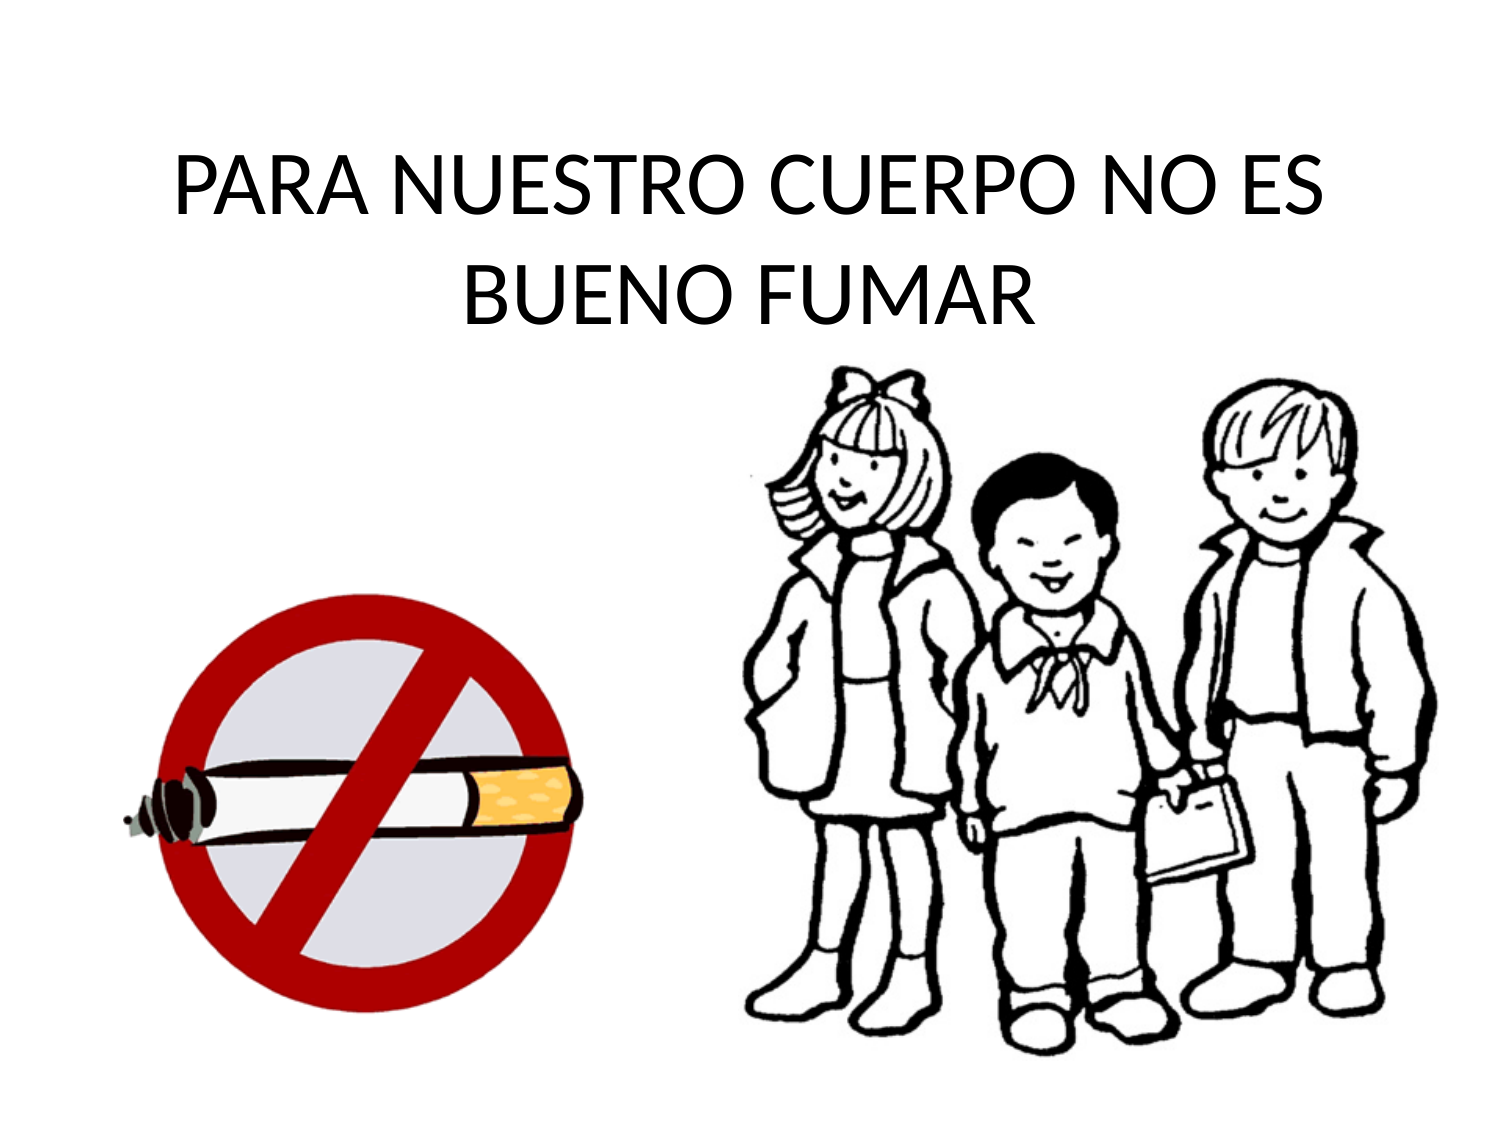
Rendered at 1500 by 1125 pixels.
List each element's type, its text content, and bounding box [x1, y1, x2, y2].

picture [737, 361, 1442, 1061]
title PARA NUESTRO CUERPO NO ES BUENO FUMAR [75, 45, 1425, 421]
picture [123, 585, 593, 1023]
